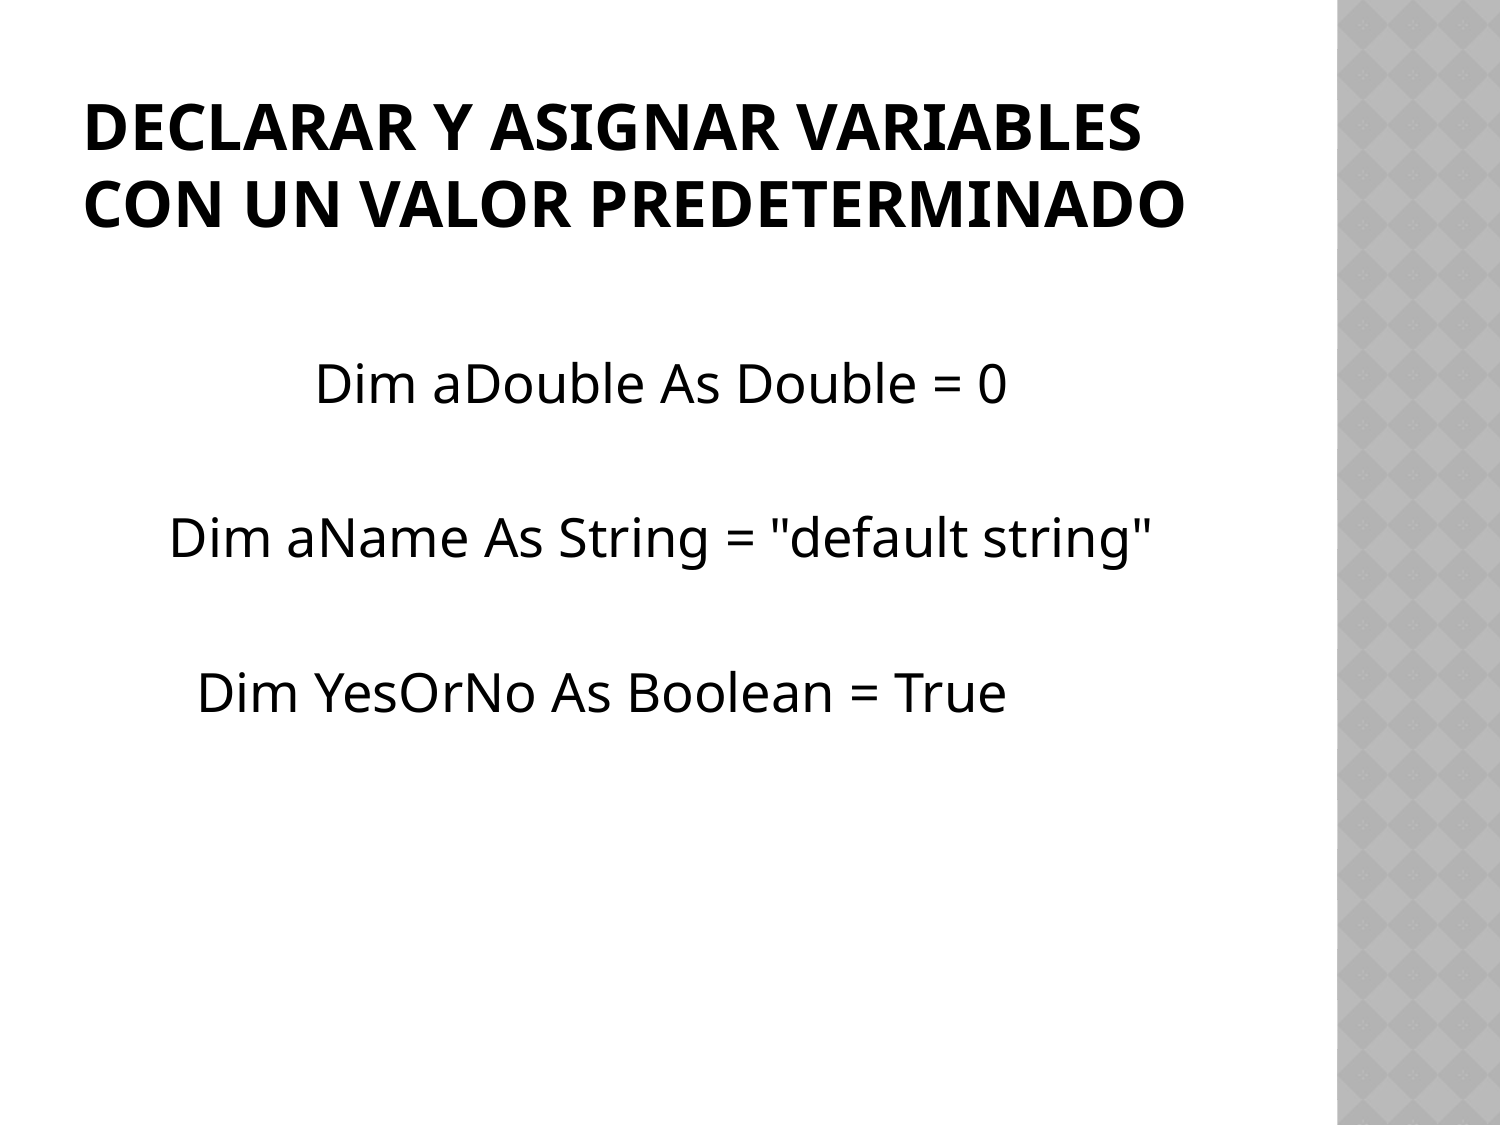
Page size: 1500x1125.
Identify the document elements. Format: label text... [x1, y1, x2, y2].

title Declarar y asignar variables con un valor predeterminado [75, 52, 1263, 240]
list Dim aDouble As Double = 0 Dim aName As String = "default string" Dim YesOrNo As Boolean = True [75, 264, 1263, 1059]
